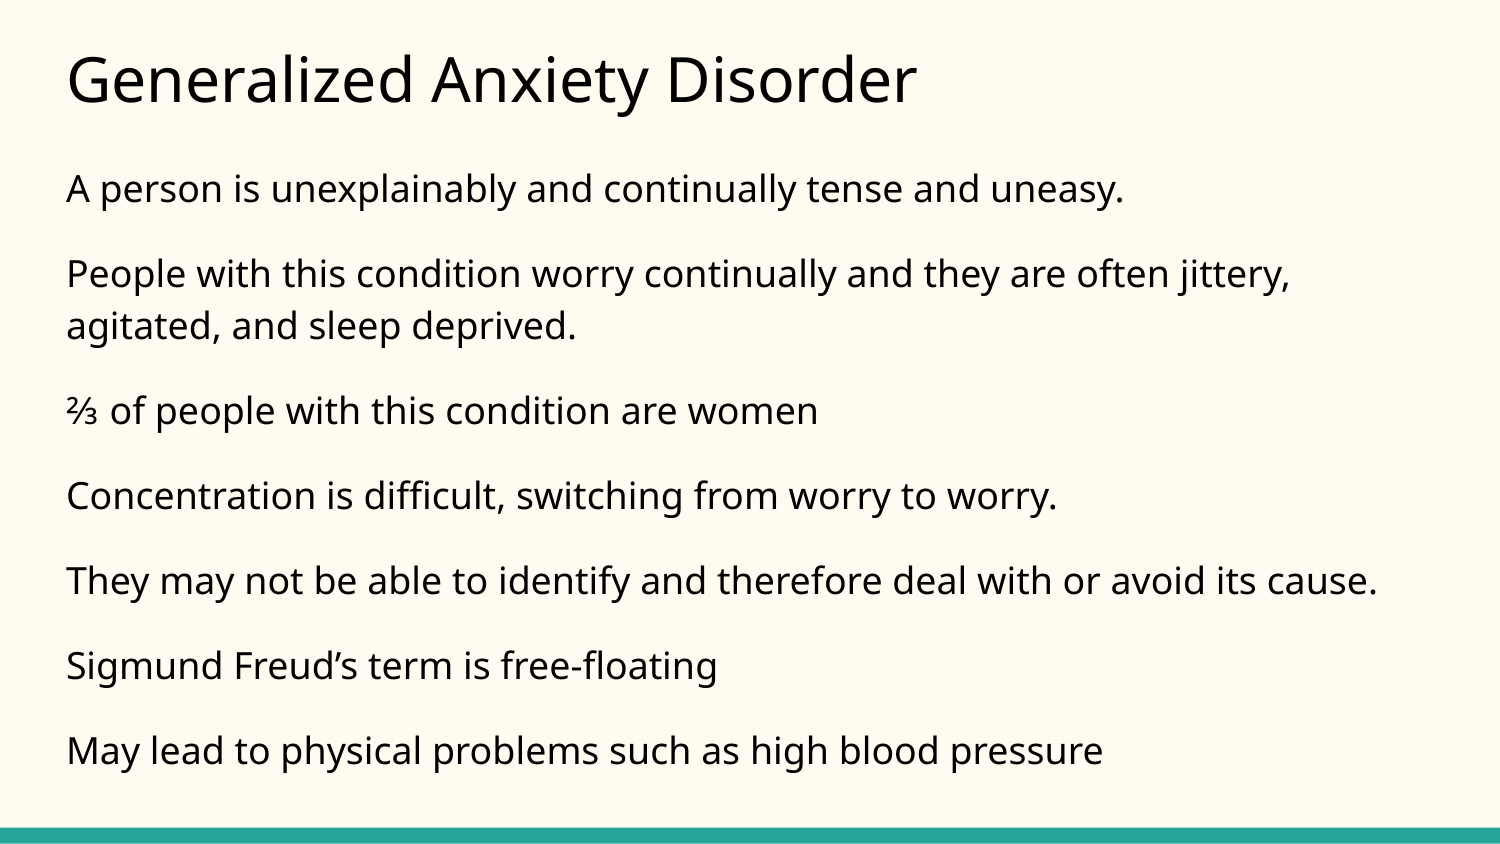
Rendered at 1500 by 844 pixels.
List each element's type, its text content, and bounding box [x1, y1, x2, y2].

list A person is unexplainably and continually tense and uneasy. People with this condition worry continually and they are often jittery, agitated, and sleep deprived. ⅔ of people with this condition are women Concentration is difficult, switching from worry to worry. They may not be able to identify and therefore deal with or avoid its cause. Sigmund Freud’s term is free-floating May lead to physical problems such as high blood pressure [51, 143, 1449, 701]
title Generalized Anxiety Disorder [51, 25, 1449, 126]
